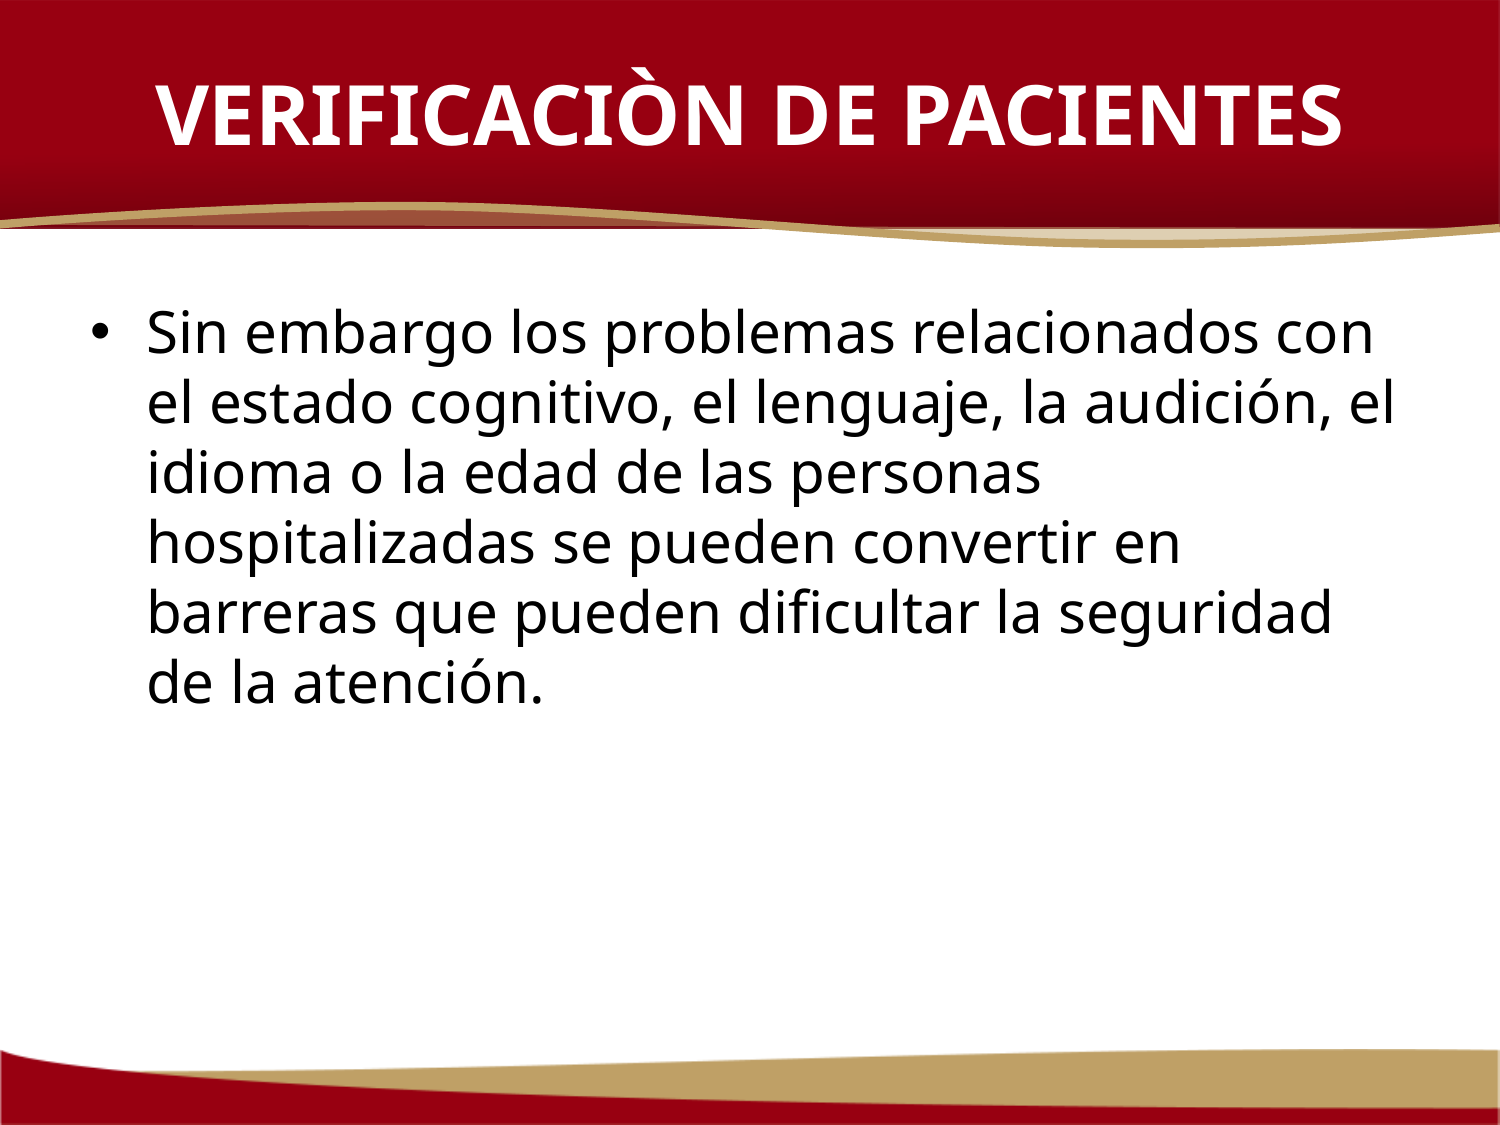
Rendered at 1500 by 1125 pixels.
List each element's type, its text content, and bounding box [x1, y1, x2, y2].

title VERIFICACIÒN DE PACIENTES [75, 37, 1425, 188]
picture [0, 0, 1500, 227]
picture [7, 225, 751, 229]
list Sin embargo los problemas relacionados con el estado cognitivo, el lenguaje, la audición, el idioma o la edad de las personas hospitalizadas se pueden convertir en barreras que pueden dificultar la seguridad de la atención. [75, 287, 1425, 913]
picture [0, 1049, 1500, 1125]
